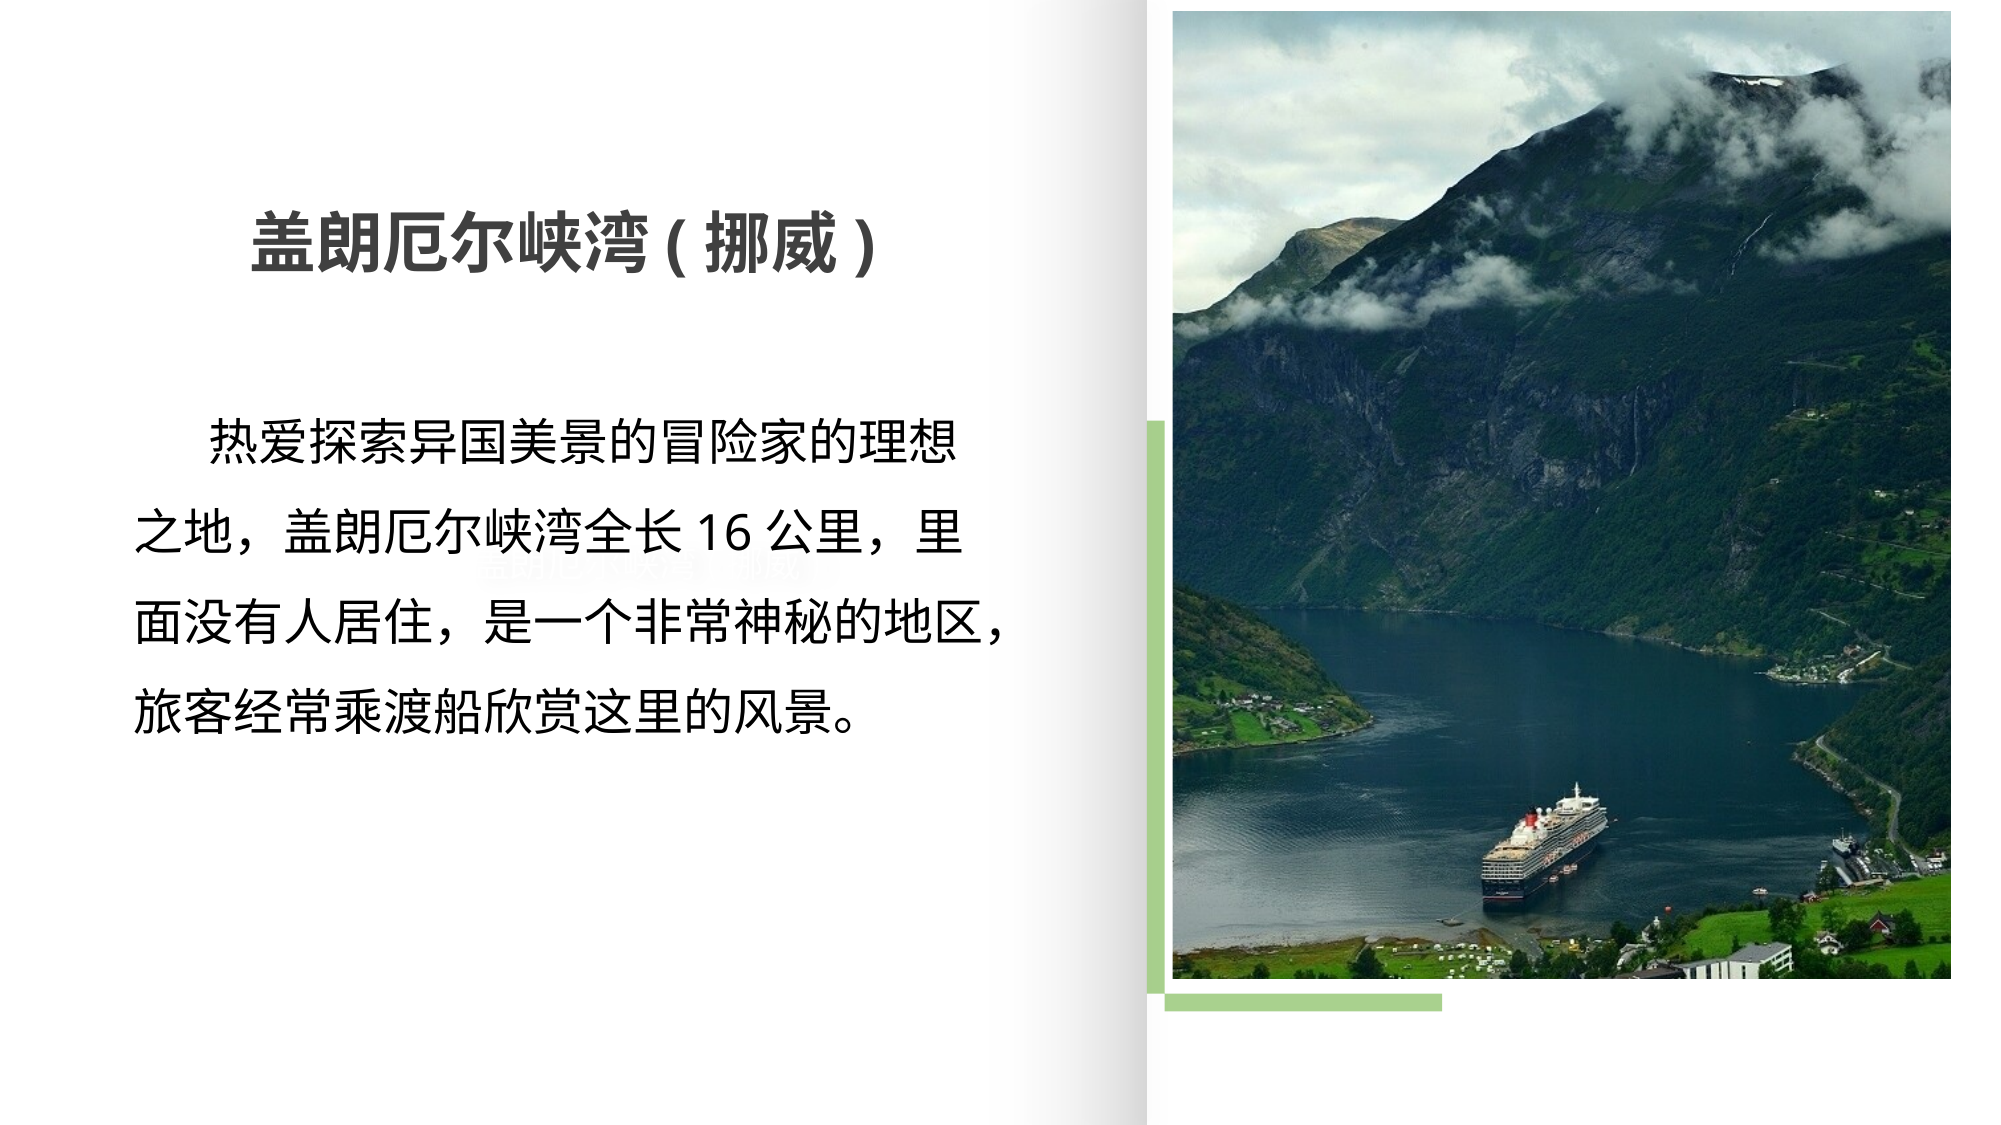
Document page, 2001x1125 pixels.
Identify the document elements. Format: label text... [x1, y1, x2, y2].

picture [1172, 11, 1958, 979]
text_box 盖朗厄尔峡湾(挪威) [146, 0, 1148, 1125]
text_box 盖朗厄尔峡湾(挪威) [218, 177, 908, 289]
text_box [1160, 420, 1443, 1012]
text_box 热爱探索异国美景的冒险家的理想之地，盖朗厄尔峡湾全长16公里，里面没有人居住，是一个非常神秘的地区，旅客经常乘渡船欣赏这里的风景。 [118, 373, 1008, 748]
